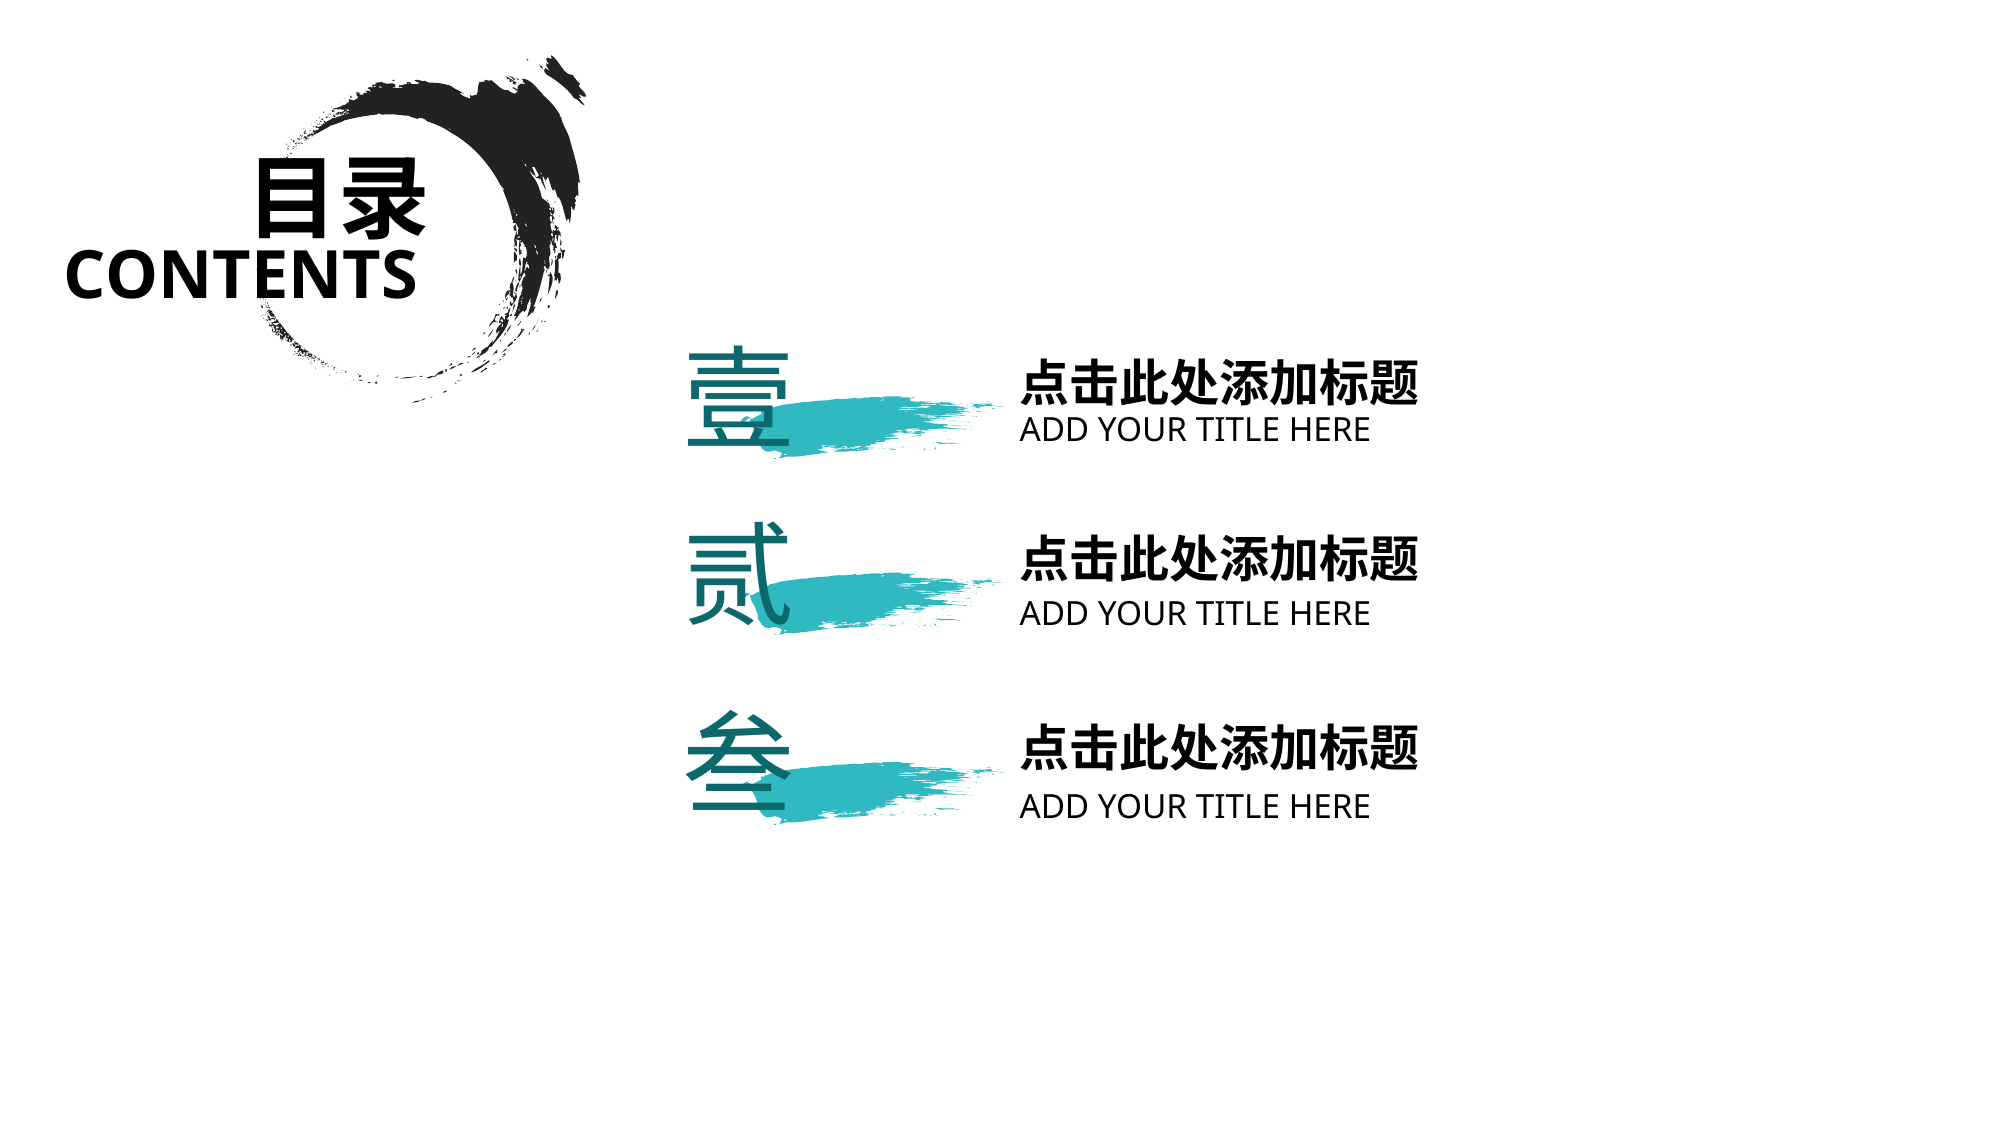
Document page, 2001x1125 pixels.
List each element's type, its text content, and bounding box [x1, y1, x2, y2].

text_box 目录 [232, 131, 446, 224]
picture [740, 761, 1005, 825]
text_box ADD YOUR TITLE HERE [1004, 777, 1446, 833]
text_box 贰 [667, 496, 799, 647]
picture [740, 395, 1005, 459]
text_box ADD YOUR TITLE HERE [1004, 584, 1446, 640]
text_box ADD YOUR TITLE HERE [1005, 401, 1446, 456]
text_box 点击此处添加标题 [1004, 520, 1446, 584]
picture [740, 572, 1005, 635]
text_box 叁 [667, 685, 799, 836]
text_box 点击此处添加标题 [1004, 709, 1446, 777]
text_box 点击此处添加标题 [1004, 343, 1446, 401]
text_box CONTENTS [48, 224, 531, 319]
text_box 壹 [667, 320, 799, 470]
